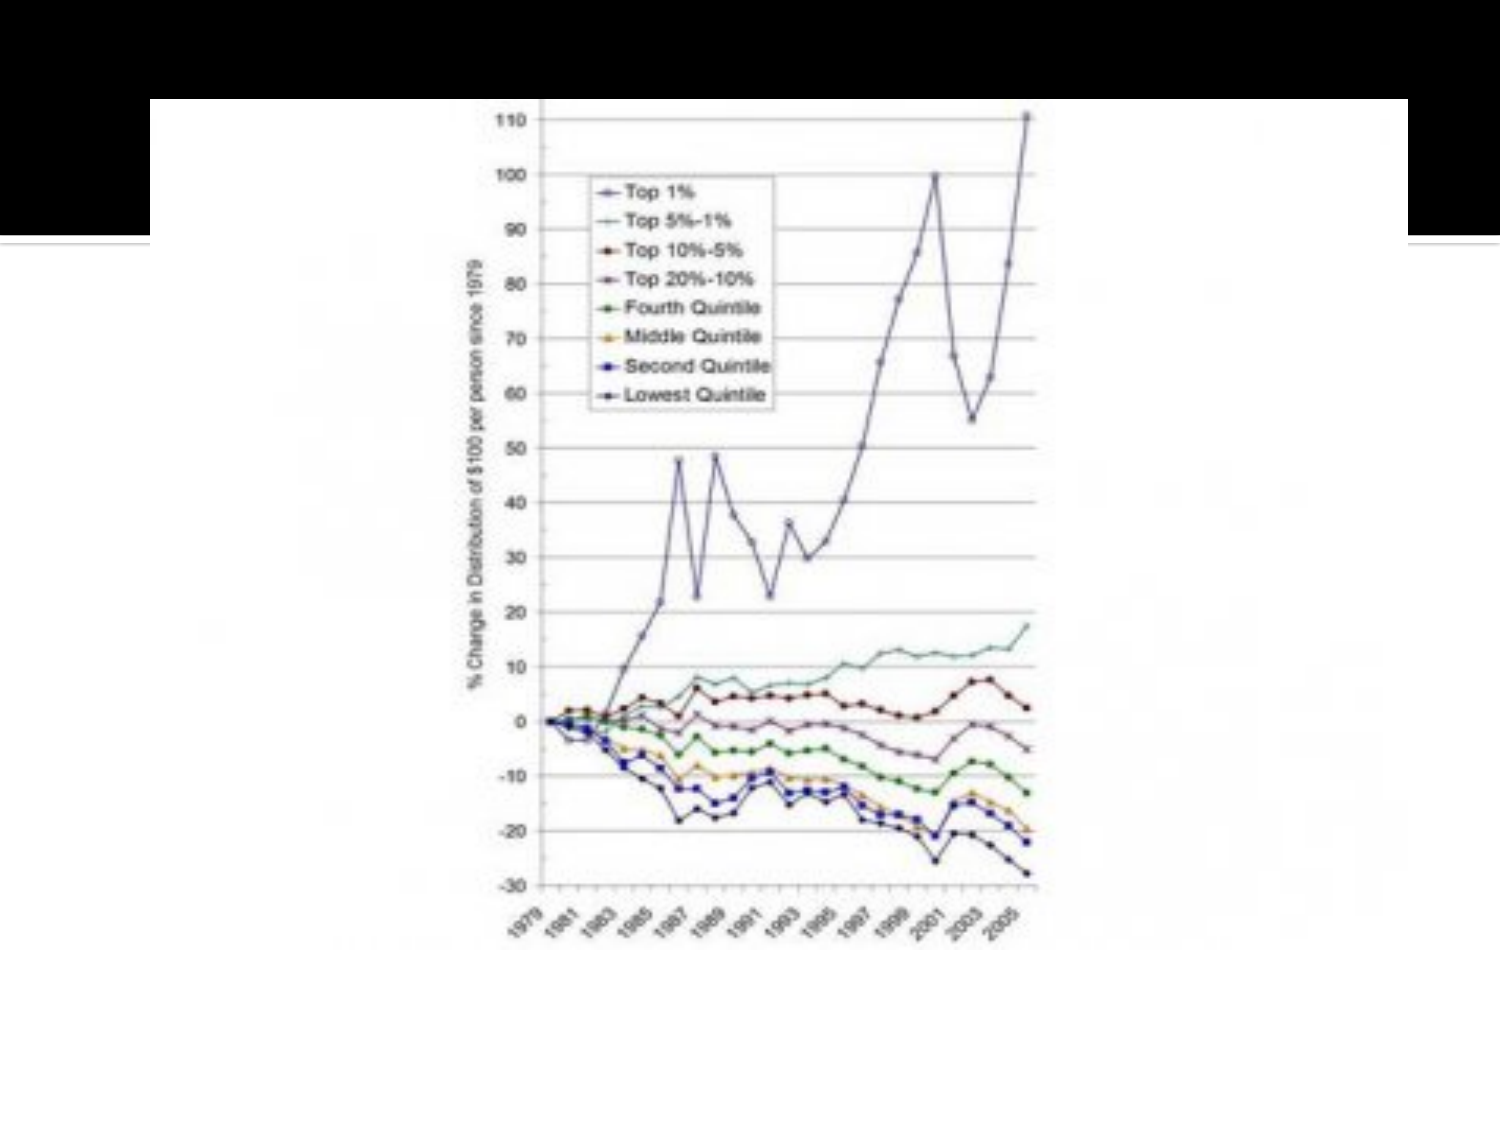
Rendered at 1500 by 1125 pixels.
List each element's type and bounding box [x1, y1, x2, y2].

picture [149, 99, 1408, 950]
